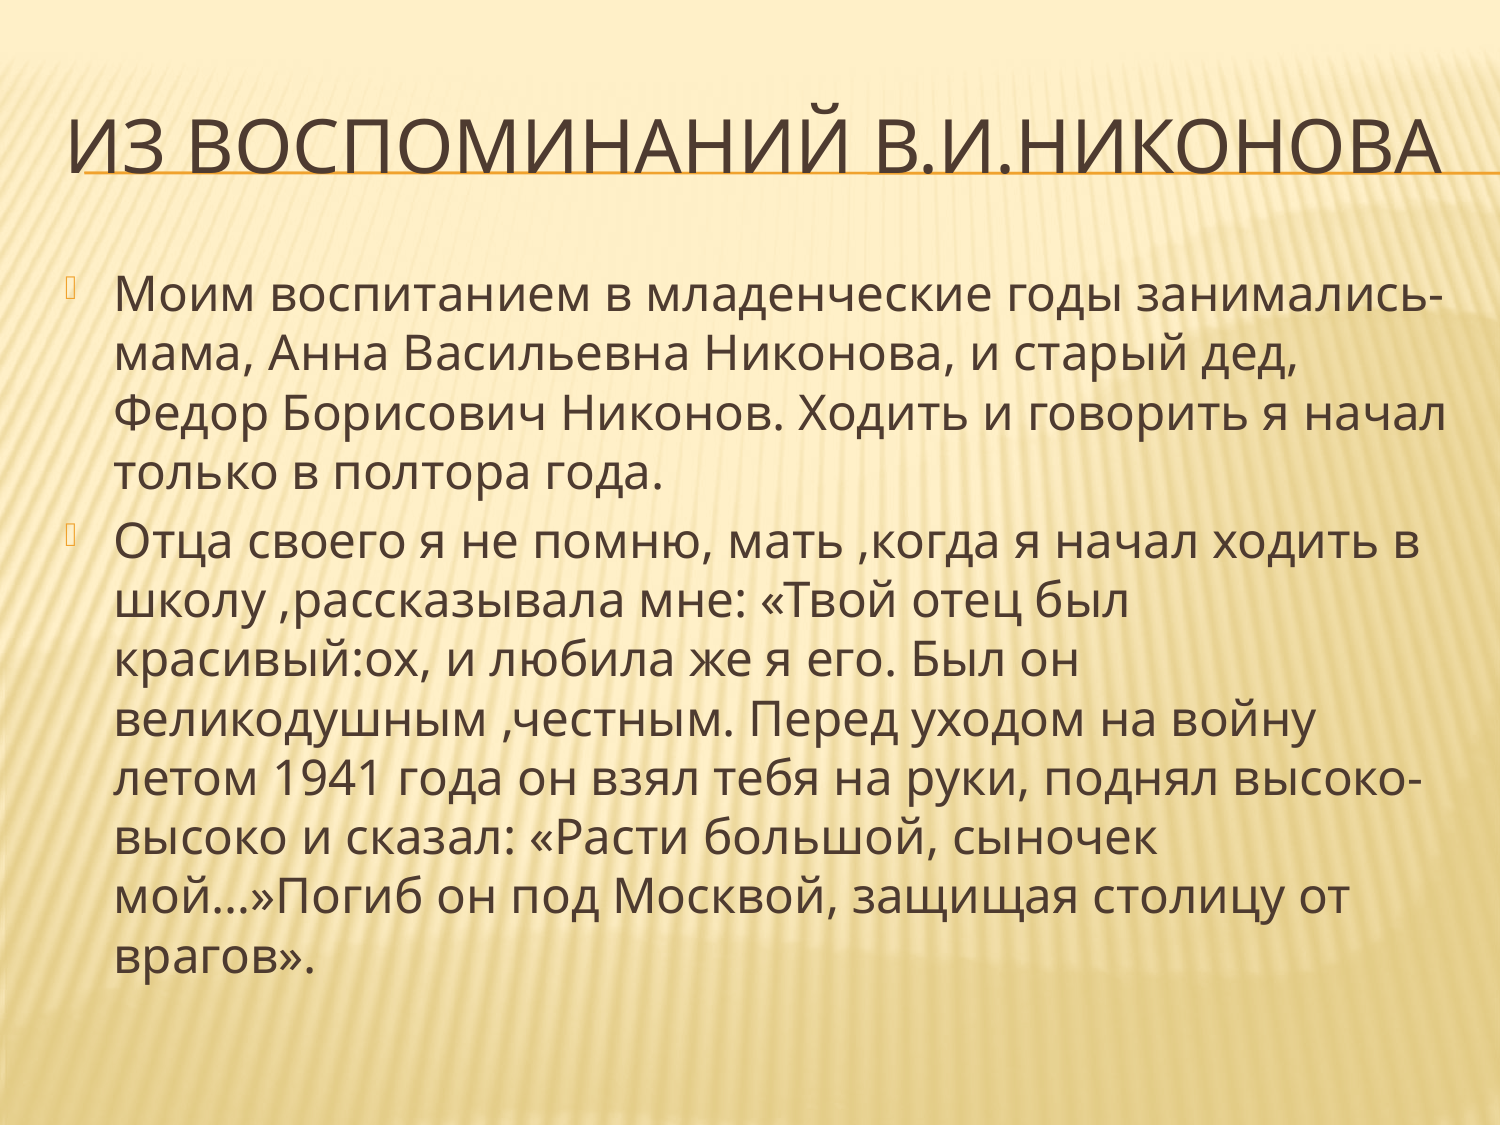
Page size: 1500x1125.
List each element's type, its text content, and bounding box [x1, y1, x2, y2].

title Из воспоминаний В.И.Никонова [50, 75, 1475, 213]
list Моим воспитанием в младенческие годы занимались- мама, Анна Васильевна Никонова, и старый дед, Федор Борисович Никонов. Ходить и говорить я начал только в полтора года. Отца своего я не помню, мать ,когда я начал ходить в школу ,рассказывала мне: «Твой отец был красивый:ох, и любила же я его. Был он великодушным ,честным. Перед уходом на войну летом 1941 года он взял тебя на руки, поднял высоко-высоко и сказал: «Расти большой, сыночек мой…»Погиб он под Москвой, защищая столицу от врагов». [50, 254, 1475, 998]
